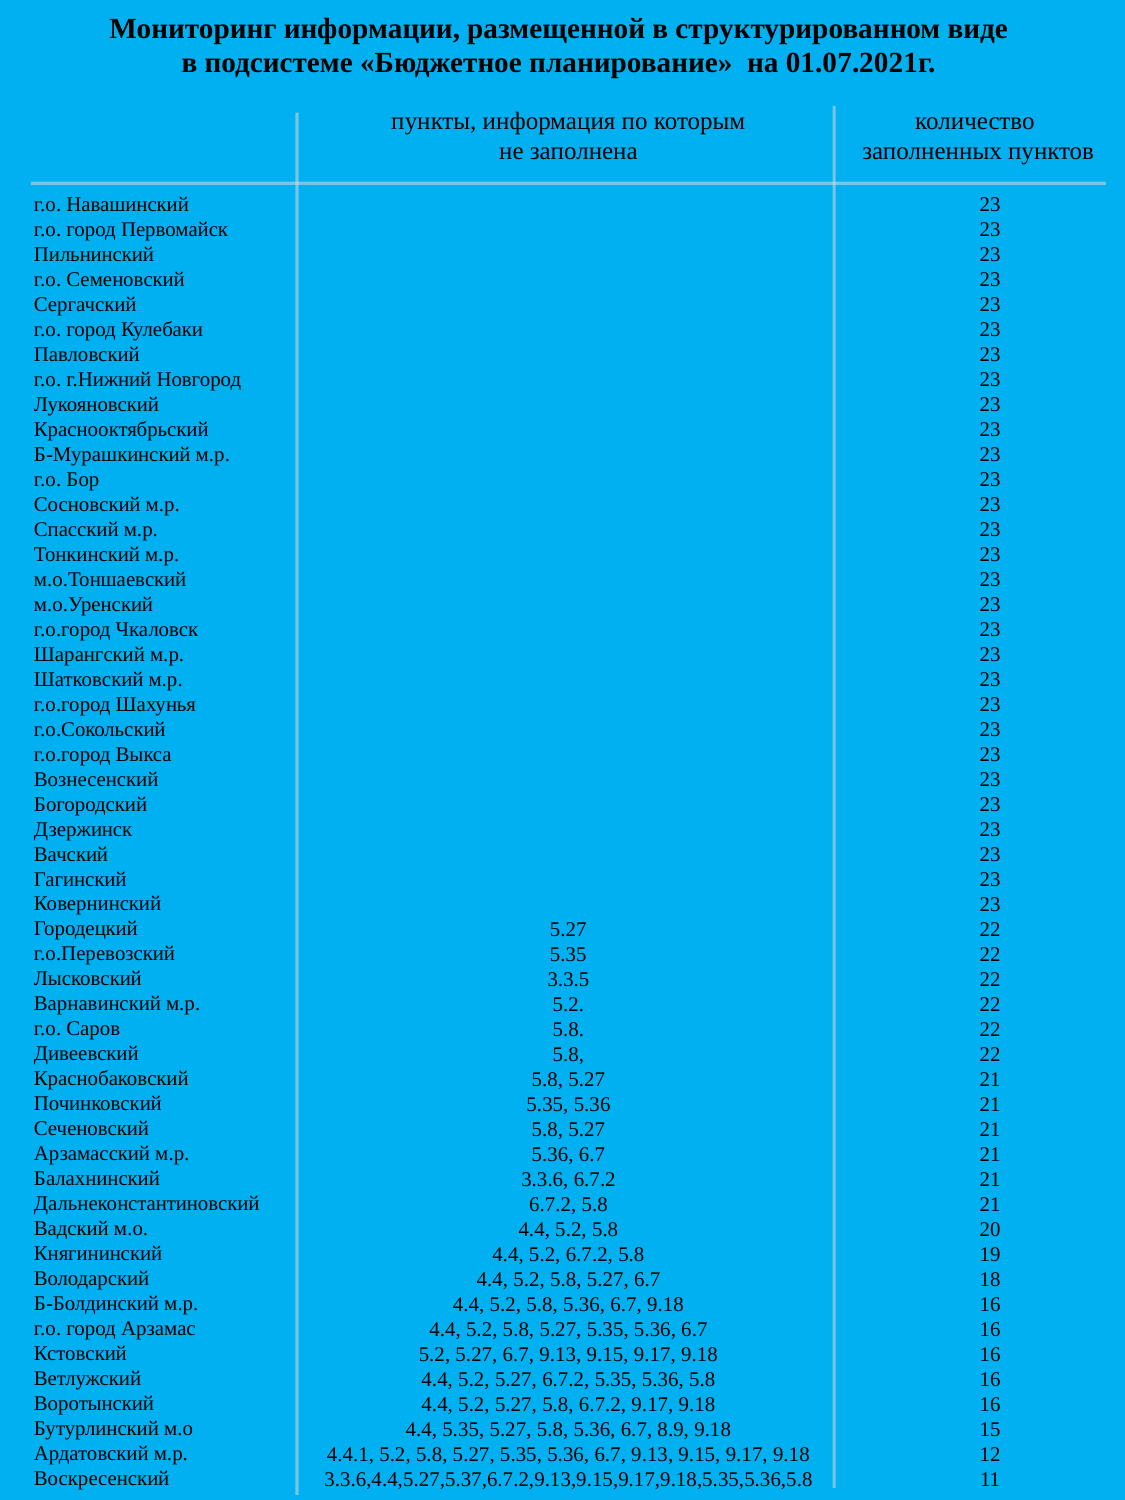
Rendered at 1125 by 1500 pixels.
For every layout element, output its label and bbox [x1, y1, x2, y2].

text_box [0, 0, 1125, 1500]
